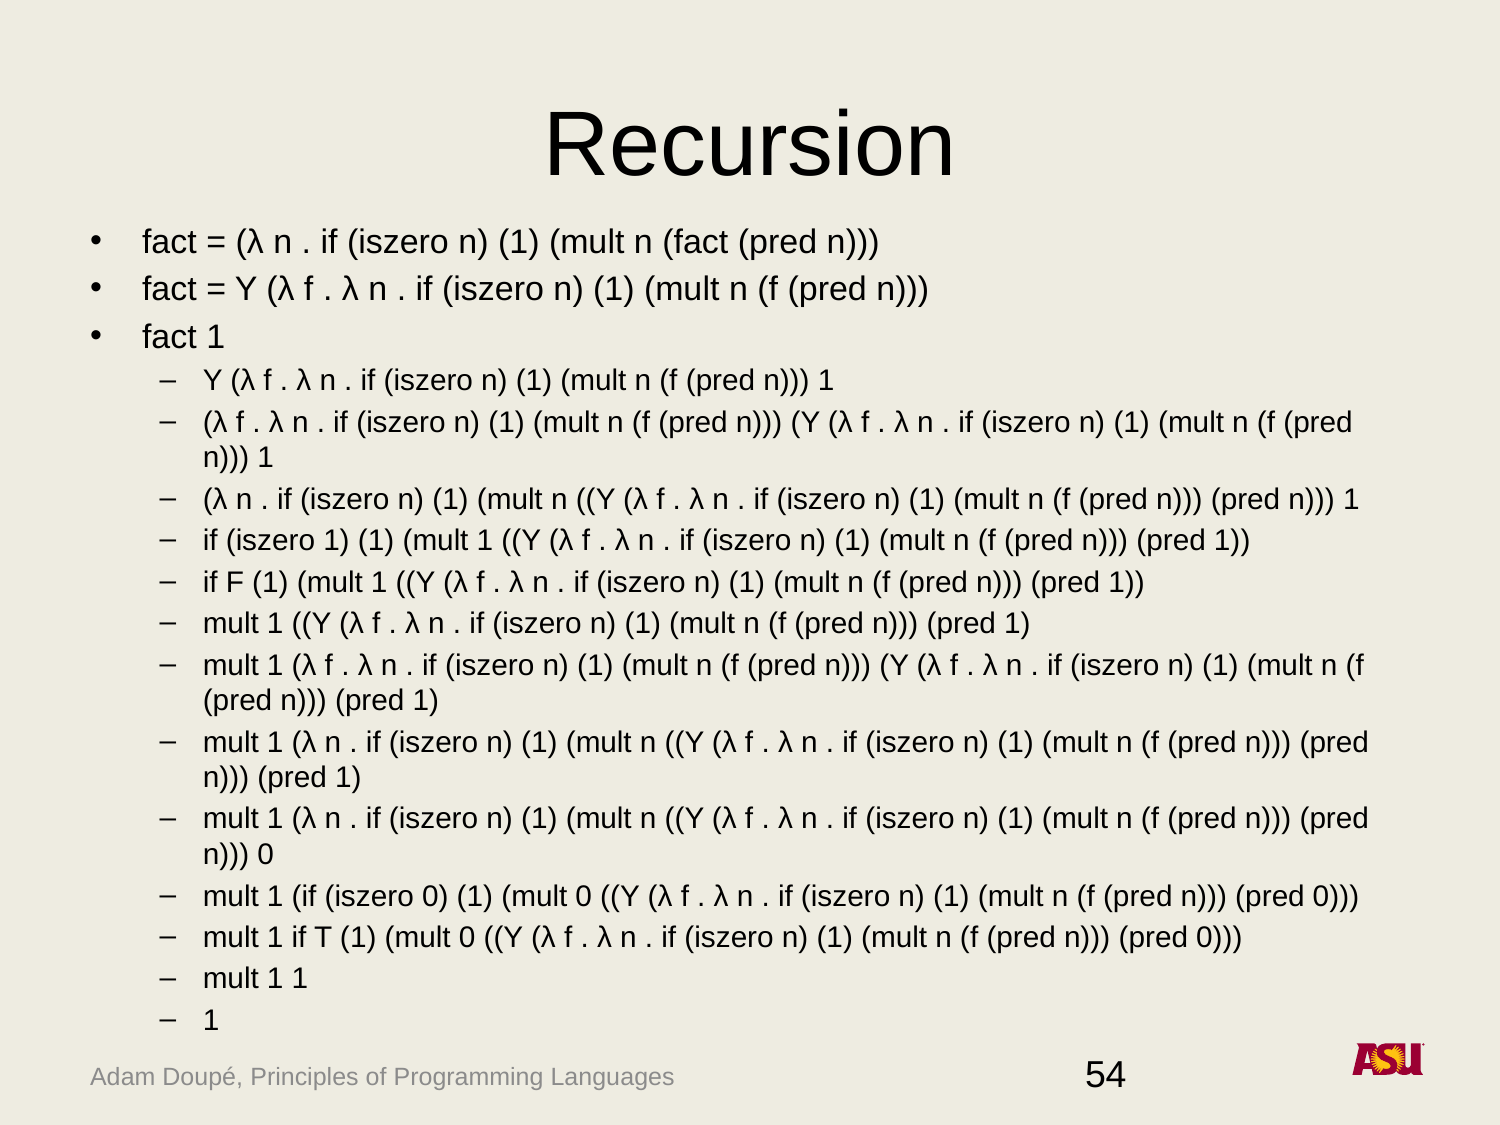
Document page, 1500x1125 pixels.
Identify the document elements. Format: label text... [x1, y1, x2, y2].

title Recursion [75, 45, 1425, 211]
list fact = (λ n . if (iszero n) (1) (mult n (fact (pred n))) fact = Y (λ f . λ n . if (iszero n) (1) (mult n (f (pred n))) fact 1 Y (λ f . λ n . if (iszero n) (1) (mult n (f (pred n))) 1 (λ f . λ n . if (iszero n) (1) (mult n (f (pred n))) (Y (λ f . λ n . if (iszero n) (1) (mult n (f (pred n))) 1 (λ n . if (iszero n) (1) (mult n ((Y (λ f . λ n . if (iszero n) (1) (mult n (f (pred n))) (pred n))) 1 if (iszero 1) (1) (mult 1 ((Y (λ f . λ n . if (iszero n) (1) (mult n (f (pred n))) (pred 1)) if F (1) (mult 1 ((Y (λ f . λ n . if (iszero n) (1) (mult n (f (pred n))) (pred 1)) mult 1 ((Y (λ f . λ n . if (iszero n) (1) (mult n (f (pred n))) (pred 1) mult 1 (λ f . λ n . if (iszero n) (1) (mult n (f (pred n))) (Y (λ f . λ n . if (iszero n) (1) (mult n (f (pred n))) (pred 1) mult 1 (λ n . if (iszero n) (1) (mult n ((Y (λ f . λ n . if (iszero n) (1) (mult n (f (pred n))) (pred n))) (pred 1) mult 1 (λ n . if (iszero n) (1) (mult n ((Y (λ f . λ n . if (iszero n) (1) (mult n (f (pred n))) (pred n))) 0 mult 1 (if (iszero 0) (1) (mult 0 ((Y (λ f . λ n . if (iszero n) (1) (mult n (f (pred n))) (pred 0))) mult 1 if T (1) (mult 0 ((Y (λ f . λ n . if (iszero n) (1) (mult n (f (pred n))) (pred 0))) mult 1 1 1 [75, 211, 1425, 1053]
slide_number 54 [1070, 1042, 1421, 1103]
